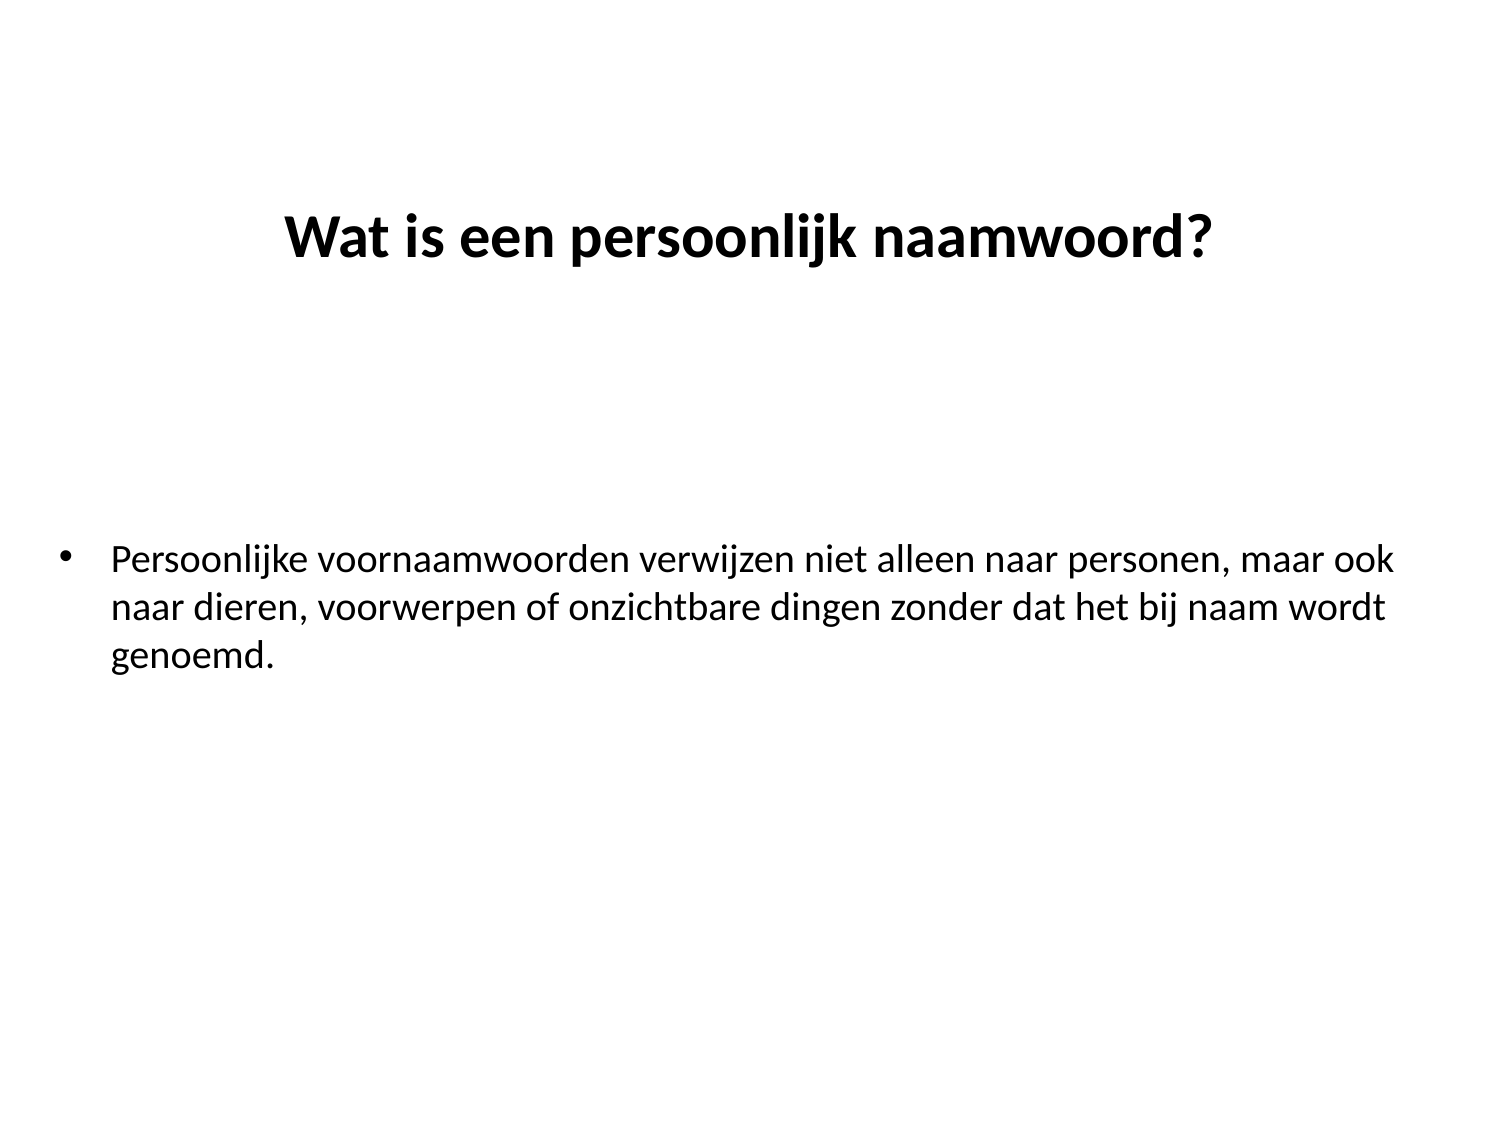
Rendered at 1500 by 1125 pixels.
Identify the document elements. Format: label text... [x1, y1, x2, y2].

list Persoonlijke voornaamwoorden verwijzen niet alleen naar personen, maar ook naar dieren, voorwerpen of onzichtbare dingen zonder dat het bij naam wordt genoemd. [43, 467, 1457, 1125]
title Wat is een persoonlijk naamwoord? [75, 138, 1425, 327]
